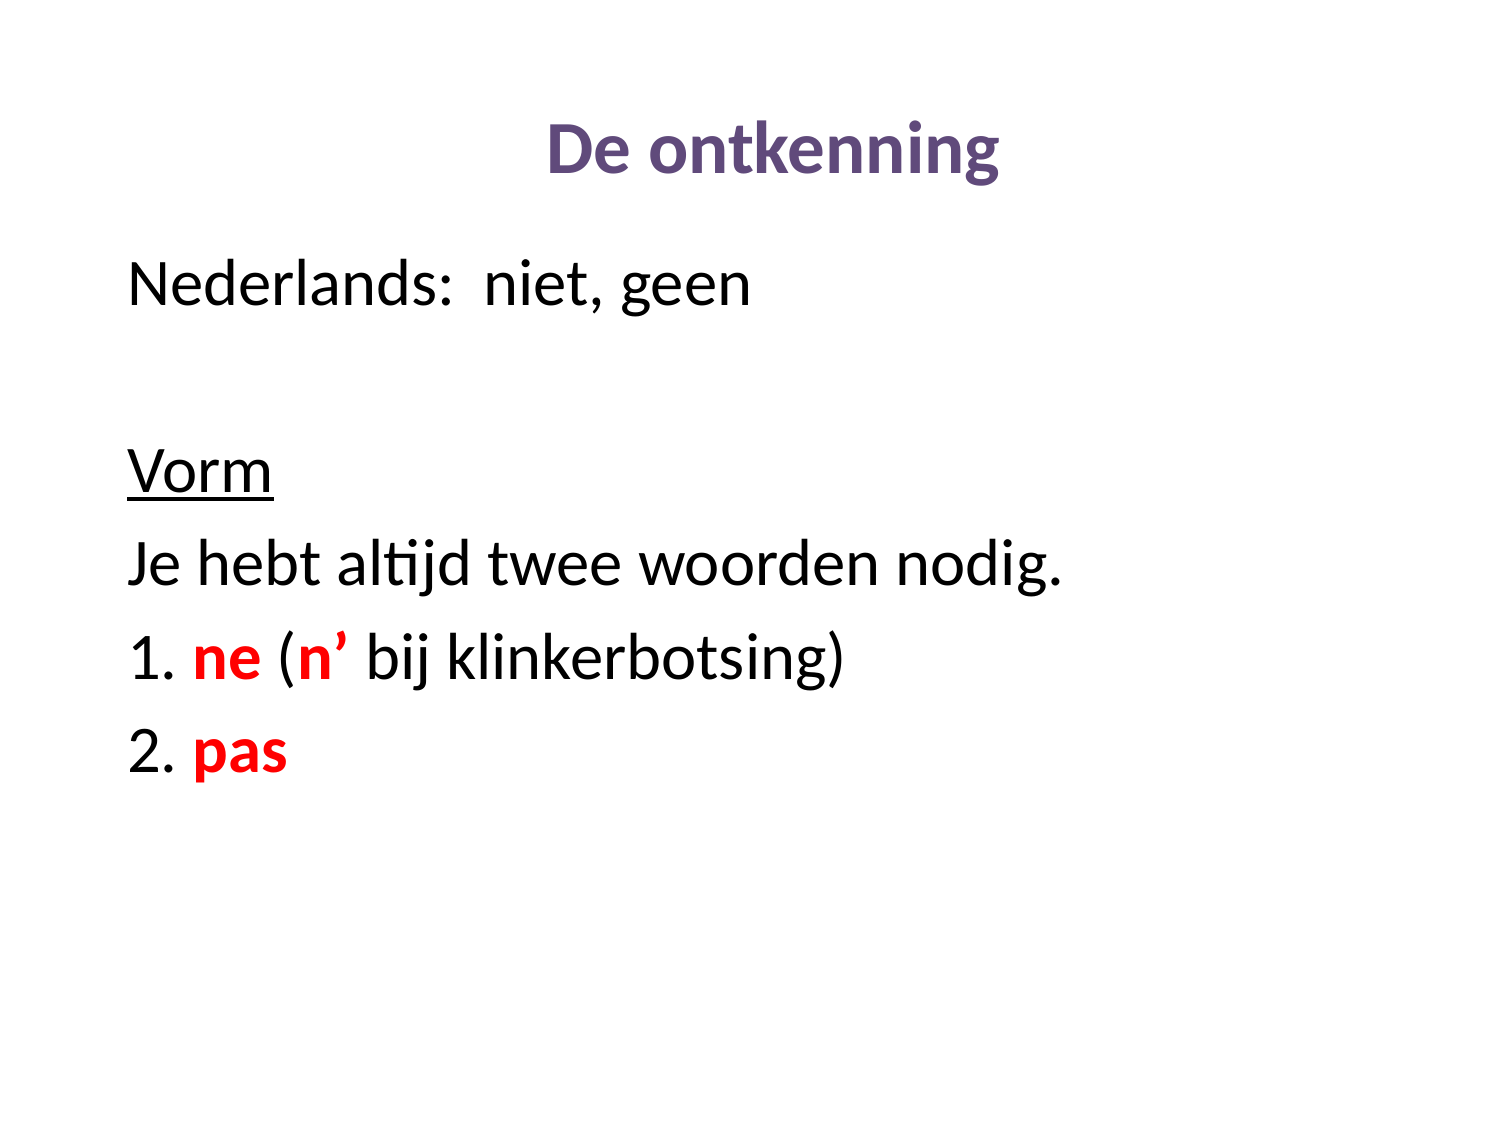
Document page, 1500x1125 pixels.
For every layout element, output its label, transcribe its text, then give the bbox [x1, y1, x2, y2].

text_box De ontkenning [112, 78, 1435, 208]
text_box Nederlands: niet, geen Vorm Je hebt altijd twee woorden nodig. 1. ne (n’ bij klinkerbotsing) 2. pas [112, 231, 1388, 988]
